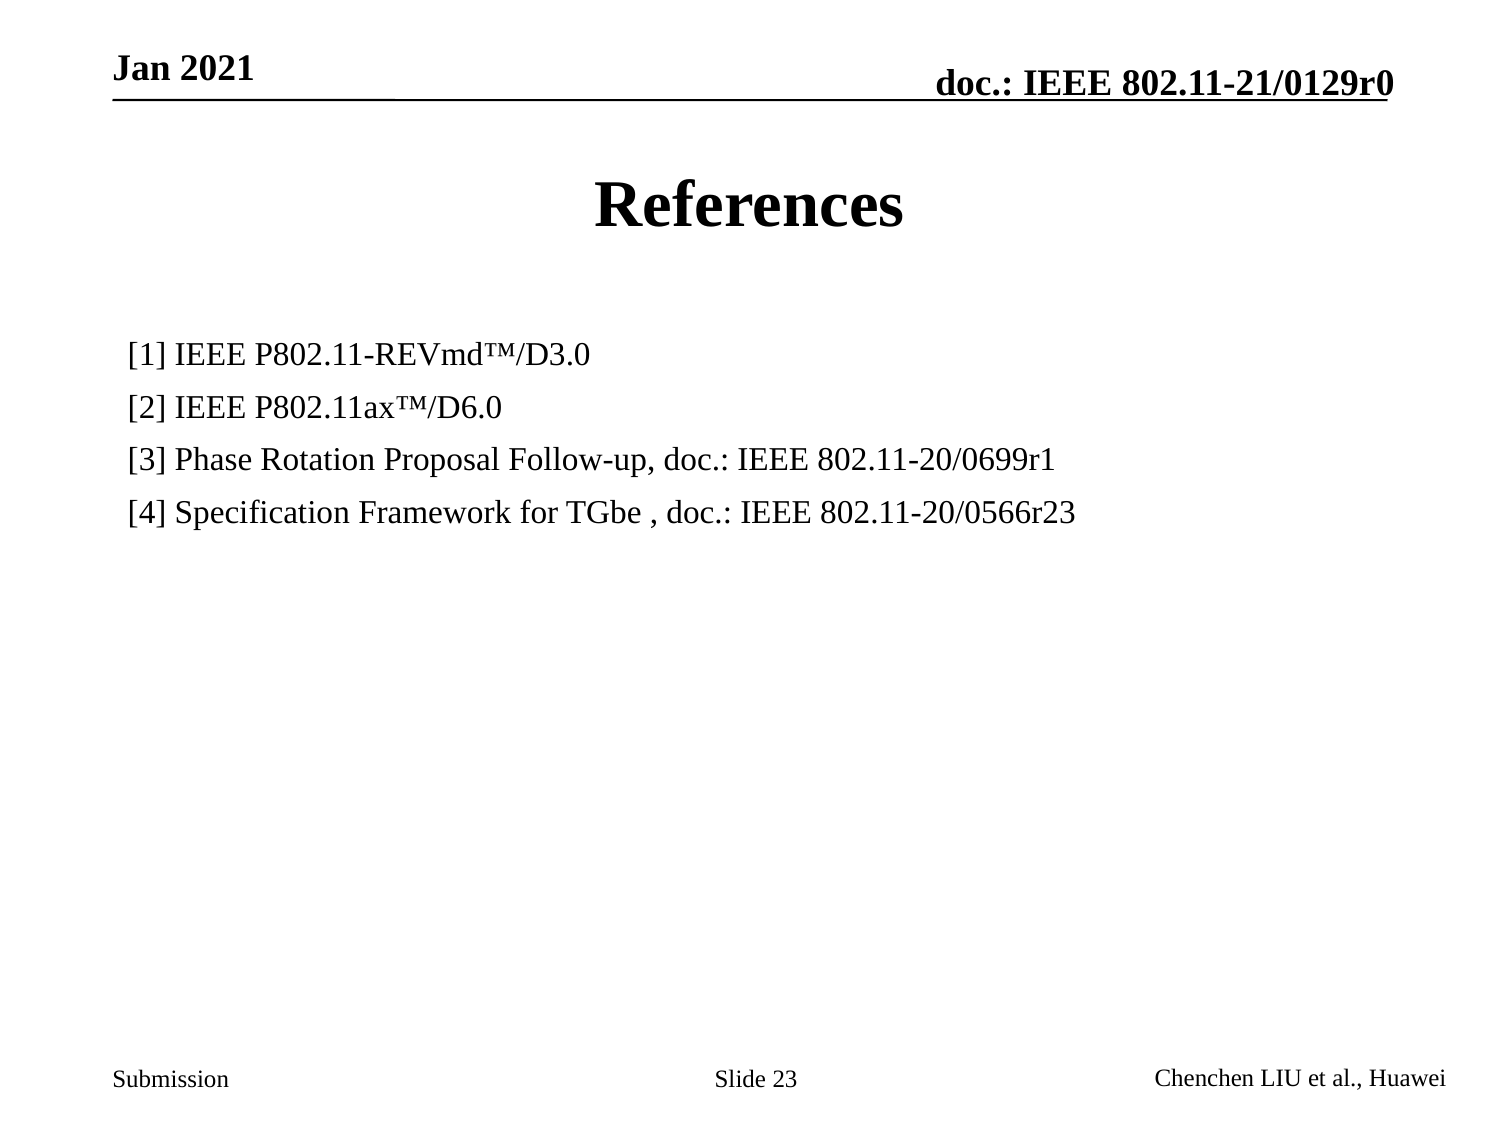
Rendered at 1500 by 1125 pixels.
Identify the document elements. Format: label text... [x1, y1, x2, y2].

title References [112, 112, 1388, 288]
list [1] IEEE P802.11-REVmd™/D3.0 [2] IEEE P802.11ax™/D6.0 [3] Phase Rotation Proposal Follow-up, doc.: IEEE 802.11-20/0699r1 [4] Specification Framework for TGbe , doc.: IEEE 802.11-20/0566r23 [112, 324, 1388, 1016]
slide_number Slide 23 [712, 1061, 800, 1123]
